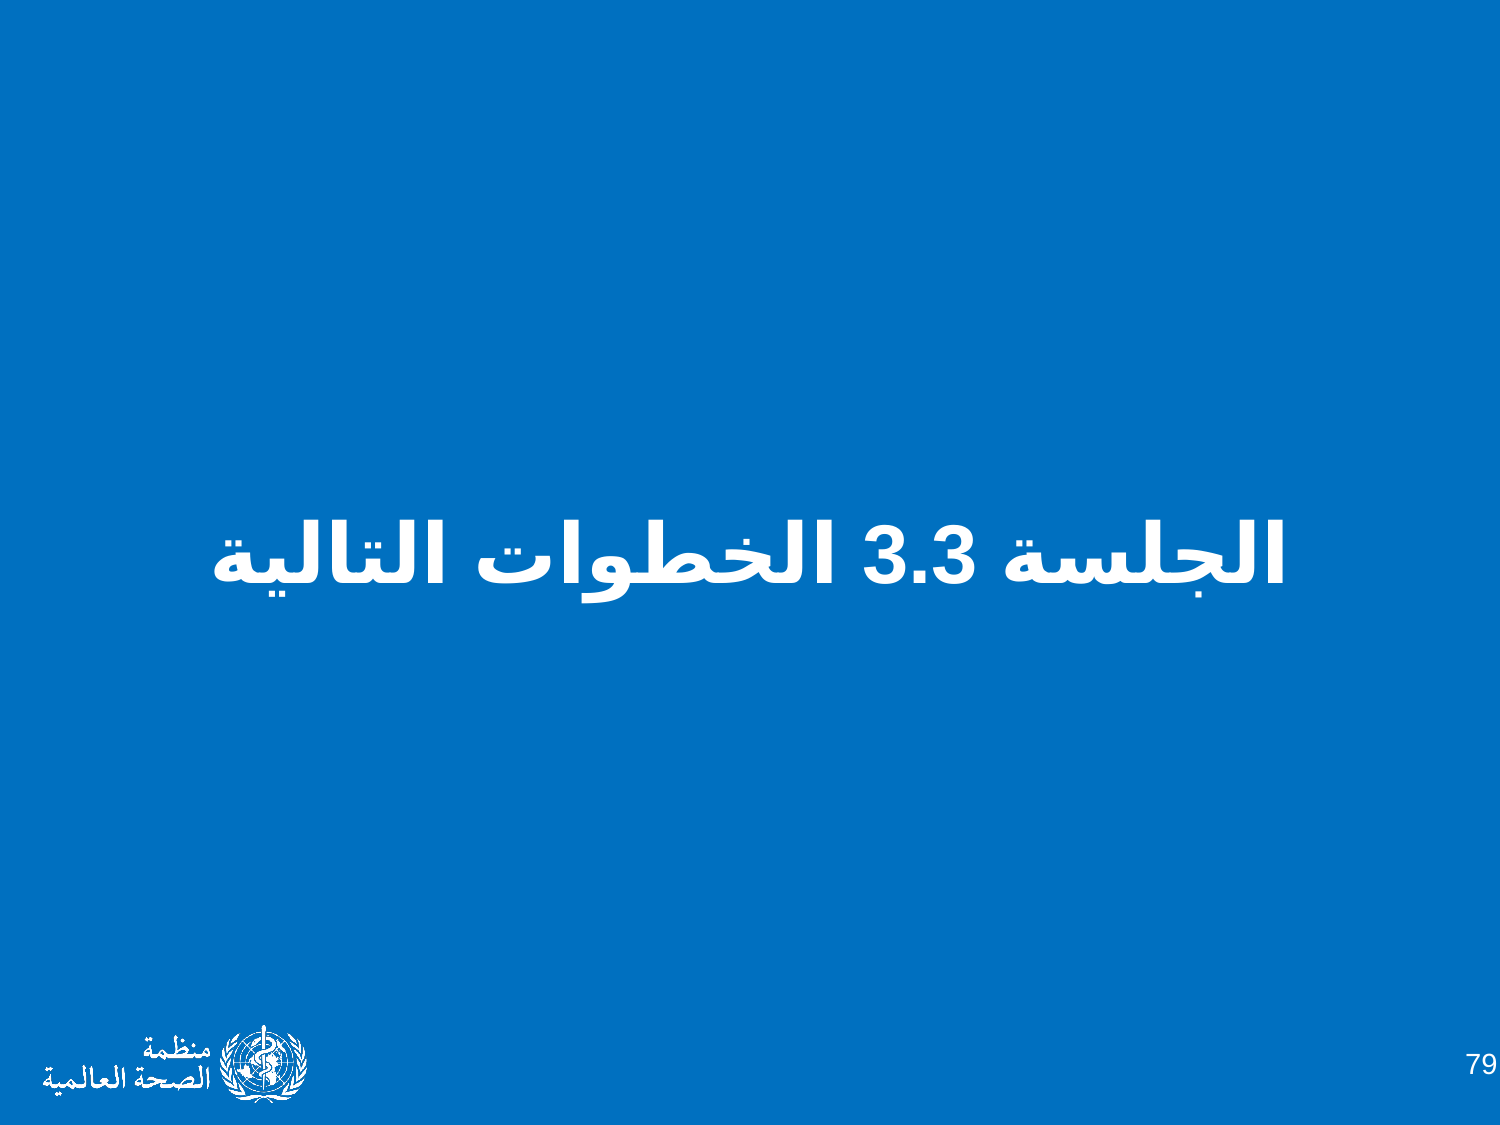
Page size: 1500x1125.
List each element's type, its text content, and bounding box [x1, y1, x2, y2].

list الجلسة 3.3 الخطوات التالية [0, 0, 1500, 1001]
picture [43, 1025, 307, 1103]
